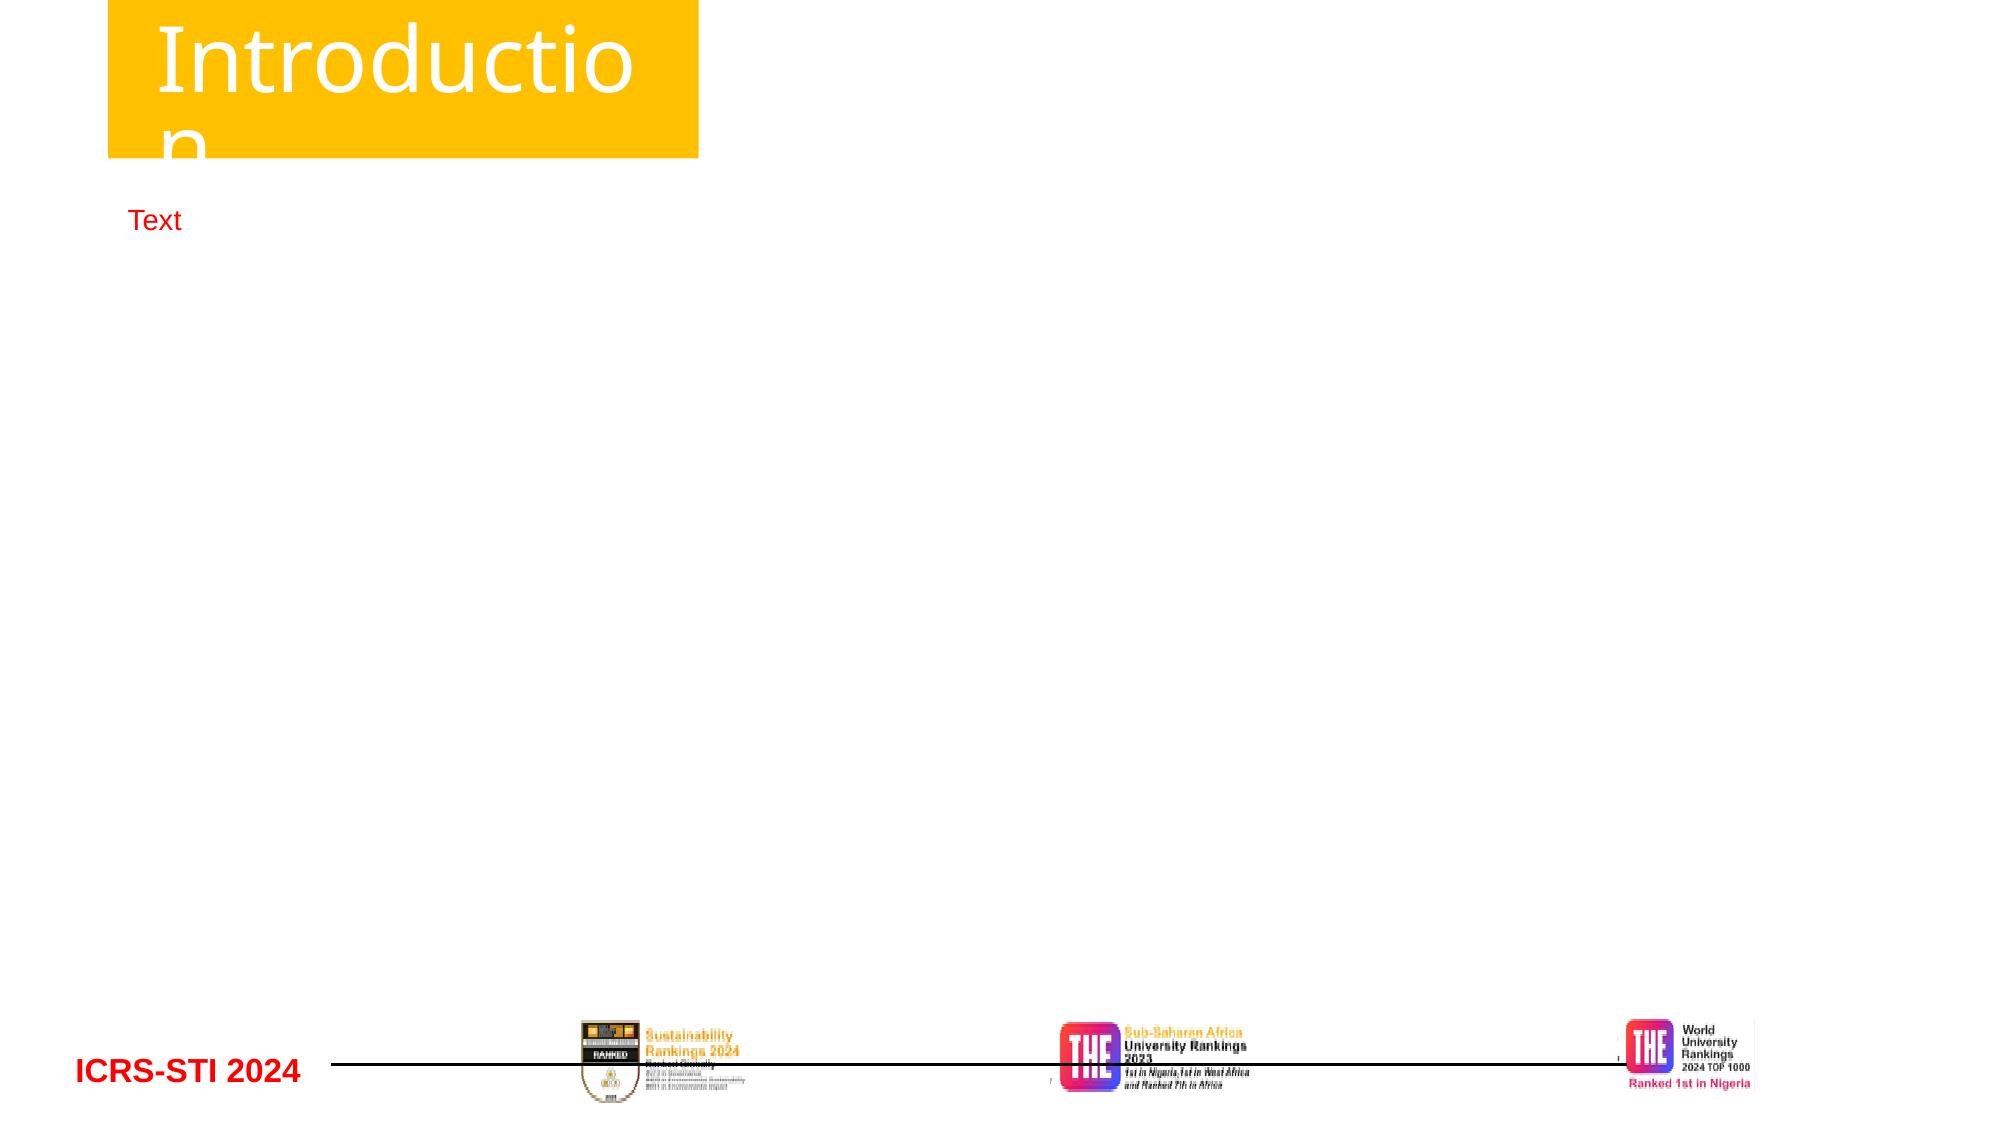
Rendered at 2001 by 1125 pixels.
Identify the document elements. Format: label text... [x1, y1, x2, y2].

footer ICRS-STI 2024 [60, 1042, 391, 1103]
picture [1617, 1019, 1755, 1094]
picture [1050, 1066, 1254, 1101]
picture [572, 1019, 751, 1063]
text_box Introduction [141, 14, 686, 122]
list Text [112, 193, 1839, 966]
picture [1050, 1021, 1254, 1063]
picture [572, 1066, 751, 1103]
